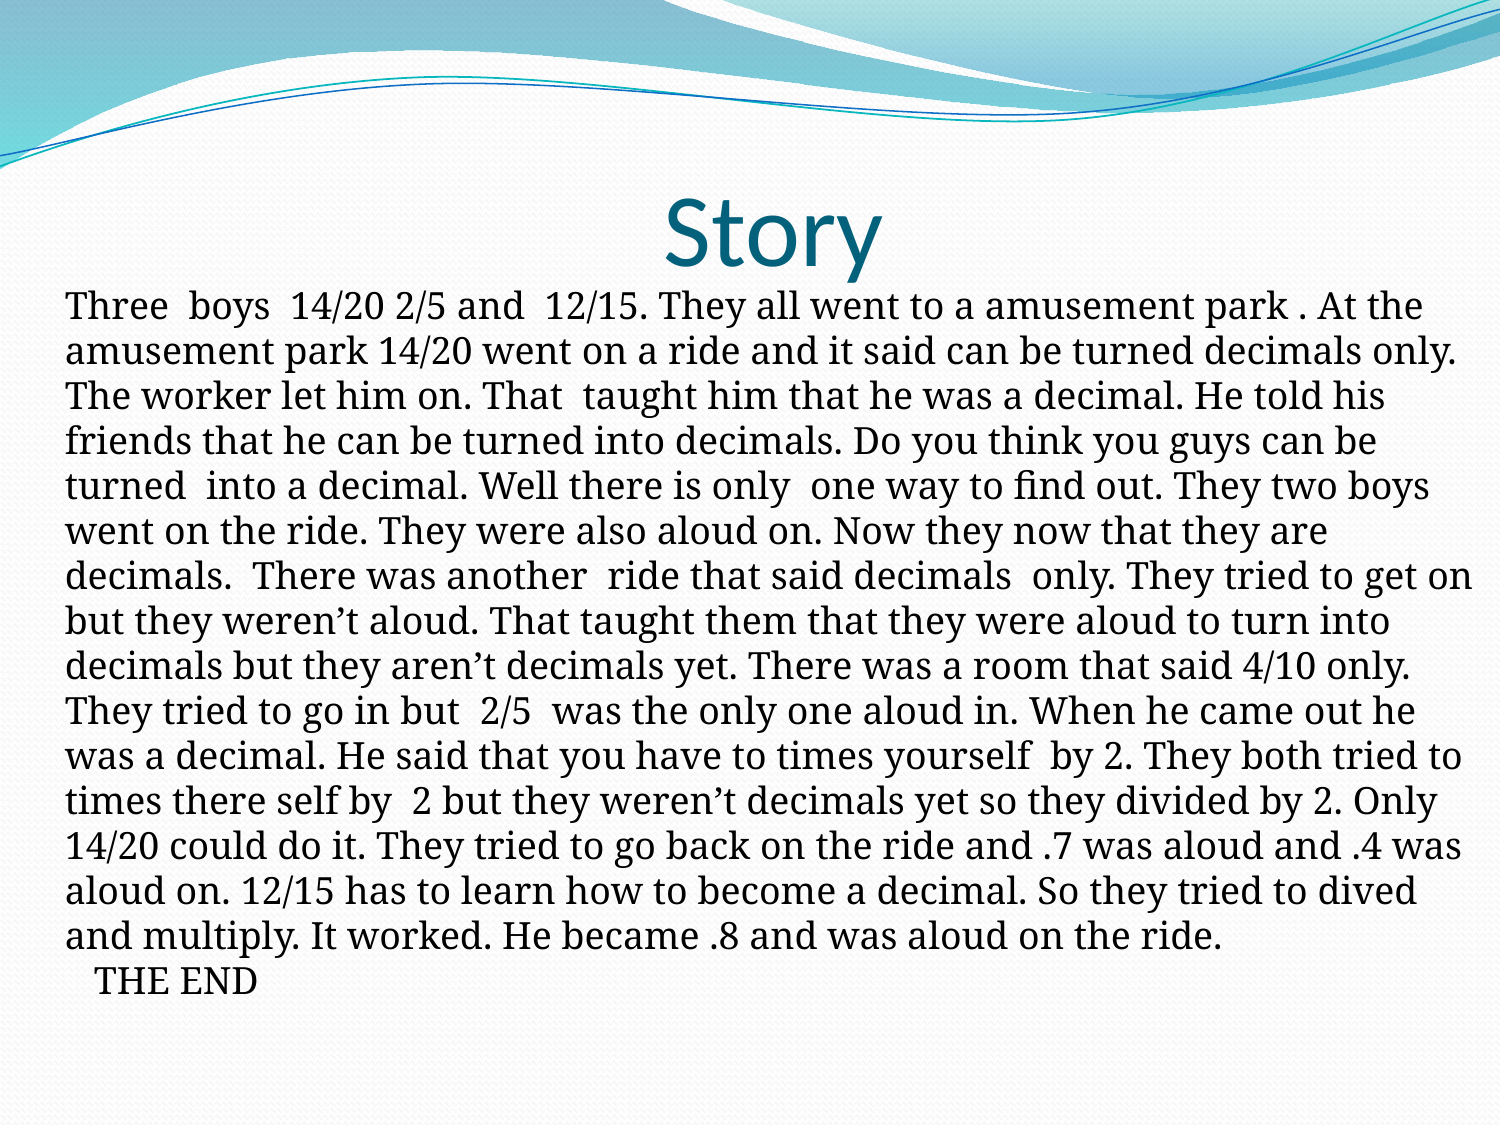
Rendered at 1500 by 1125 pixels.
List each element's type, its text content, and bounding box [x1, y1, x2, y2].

title Story [287, 137, 1258, 274]
text_box Three boys 14/20 2/5 and 12/15. They all went to a amusement park . At the amusement park 14/20 went on a ride and it said can be turned decimals only. The worker let him on. That taught him that he was a decimal. He told his friends that he can be turned into decimals. Do you think you guys can be turned into a decimal. Well there is only one way to find out. They two boys went on the ride. They were also aloud on. Now they now that they are decimals. There was another ride that said decimals only. They tried to get on but they weren’t aloud. That taught them that they were aloud to turn into decimals but they aren’t decimals yet. There was a room that said 4/10 only. They tried to go in but 2/5 was the only one aloud in. When he came out he was a decimal. He said that you have to times yourself by 2. They both tried to times there self by 2 but they weren’t decimals yet so they divided by 2. Only 14/20 could do it. They tried to go back on the ride and .7 was aloud and .4 was aloud on. 12/15 has to learn how to become a decimal. So they tried to dived and multiply. It worked. He became .8 and was aloud on the ride. THE END [50, 274, 1500, 1010]
